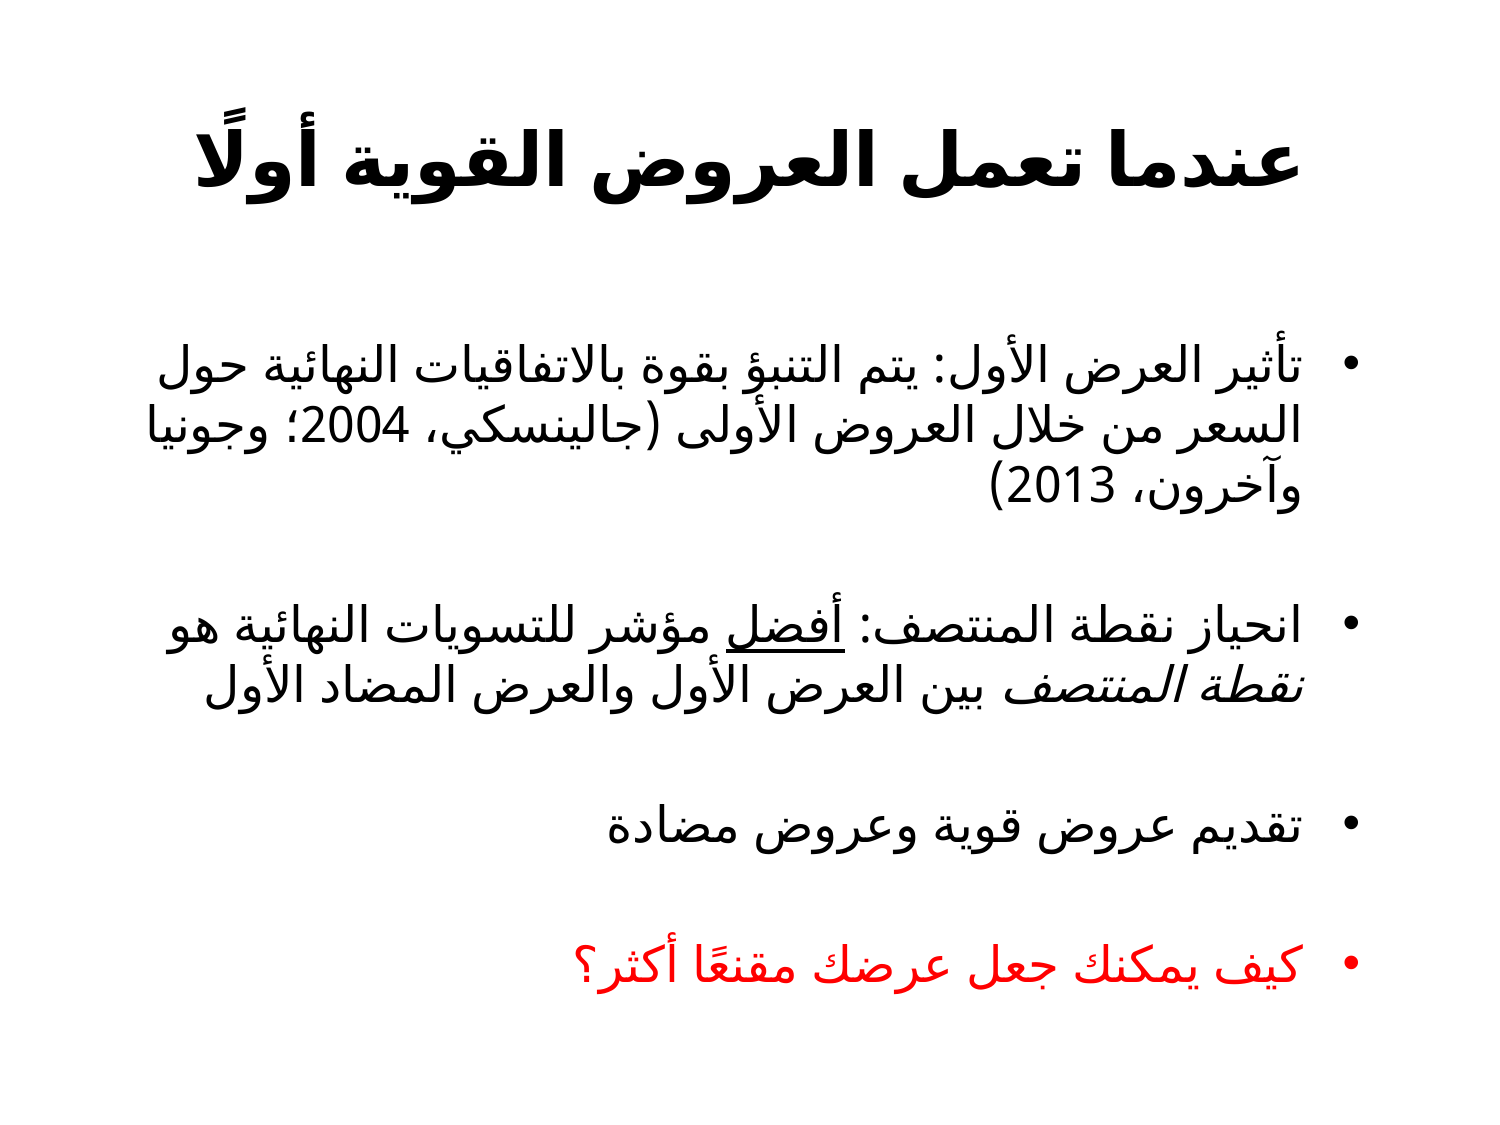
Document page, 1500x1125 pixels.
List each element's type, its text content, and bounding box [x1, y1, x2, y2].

list تأثير العرض الأول: يتم التنبؤ بقوة بالاتفاقيات النهائية حول السعر من خلال العروض الأولى (جالينسكي، 2004؛ وجونيا وآخرون، 2013) انحياز نقطة المنتصف: أفضل مؤشر للتسويات النهائية هو نقطة المنتصف بين العرض الأول والعرض المضاد الأول تقديم عروض قوية وعروض مضادة كيف يمكنك جعل عرضك مقنعًا أكثر؟ [75, 324, 1375, 1068]
title عندما تعمل العروض القوية أولًا [75, 62, 1425, 250]
